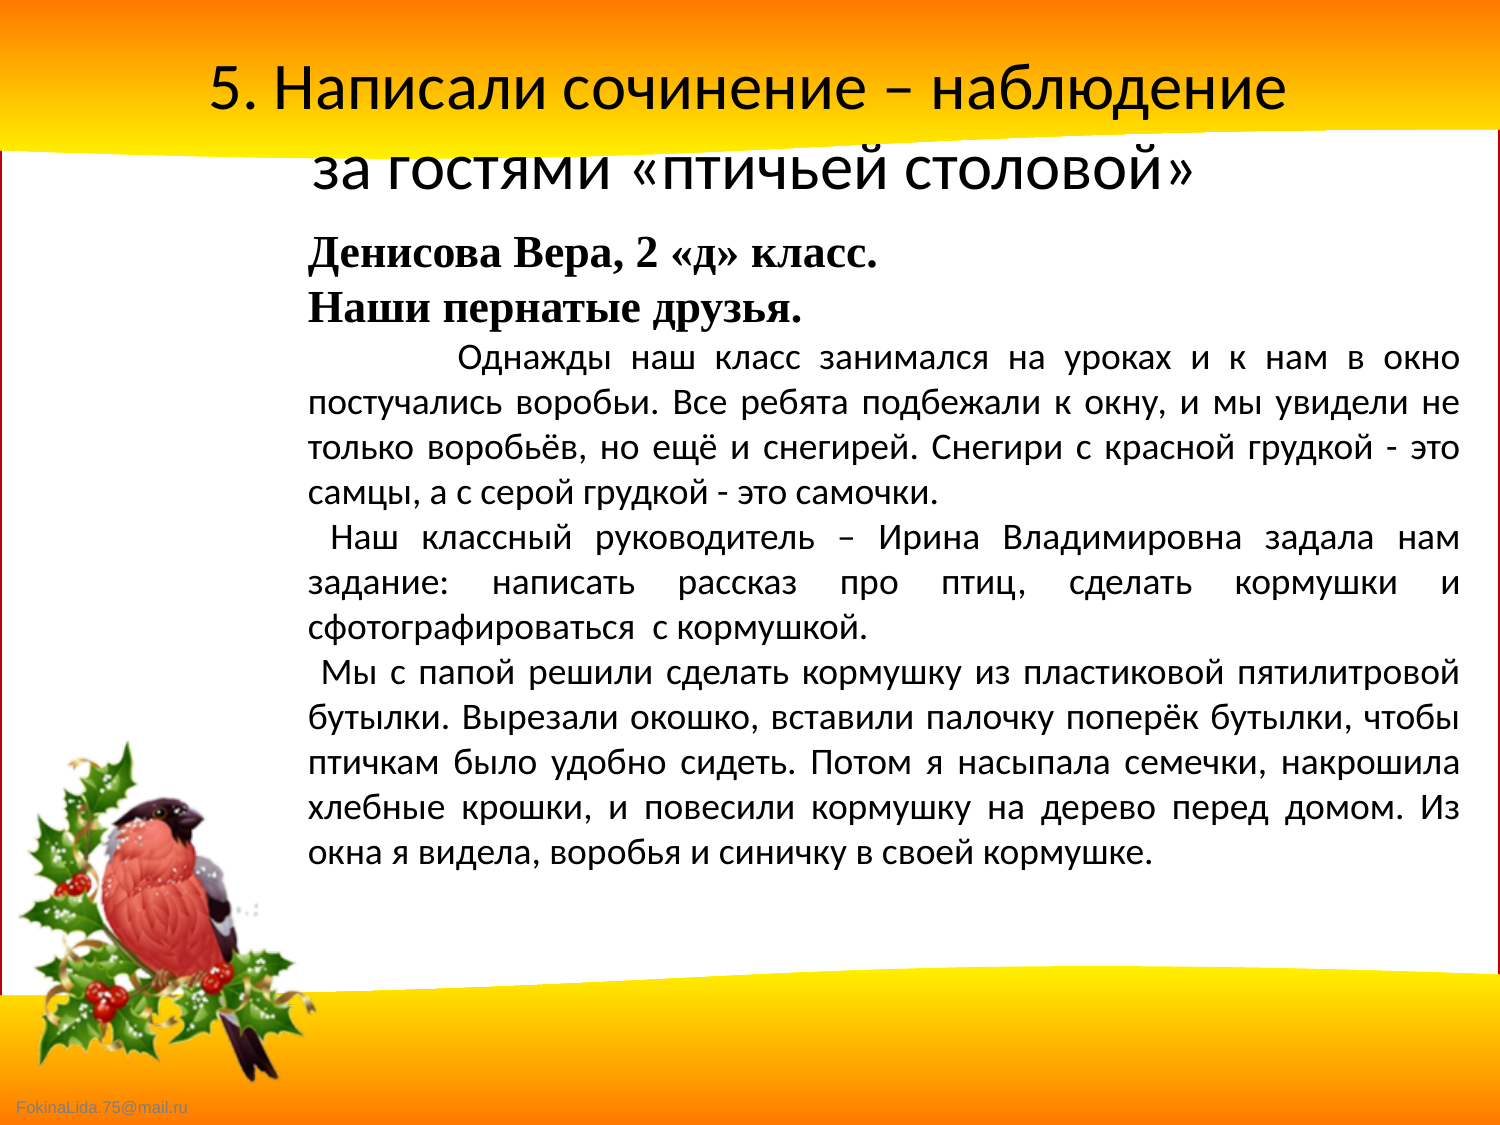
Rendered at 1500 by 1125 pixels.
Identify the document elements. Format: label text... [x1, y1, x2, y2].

picture [0, 739, 357, 1125]
text_box 5. Написали сочинение – наблюдение за гостями «птичьей столовой» [46, 35, 1465, 210]
text_box Денисова Вера, 2 «д» класс. Наши пернатые друзья. Однажды наш класс занимался на уроках и к нам в окно постучались воробьи. Все ребята подбежали к окну, и мы увидели не только воробьёв, но ещё и снегирей. Снегири с красной грудкой - это самцы, а с серой грудкой - это самочки. Наш классный руководитель – Ирина Владимировна задала нам задание: написать рассказ про птиц, сделать кормушки и сфотографироваться с кормушкой. Мы с папой решили сделать кормушку из пластиковой пятилитровой бутылки. Вырезали окошко, вставили палочку поперёк бутылки, чтобы птичкам было удобно сидеть. Потом я насыпала семечки, накрошила хлебные крошки, и повесили кормушку на дерево перед домом. Из окна я видела, воробья и синичку в своей кормушке. [292, 214, 1477, 925]
